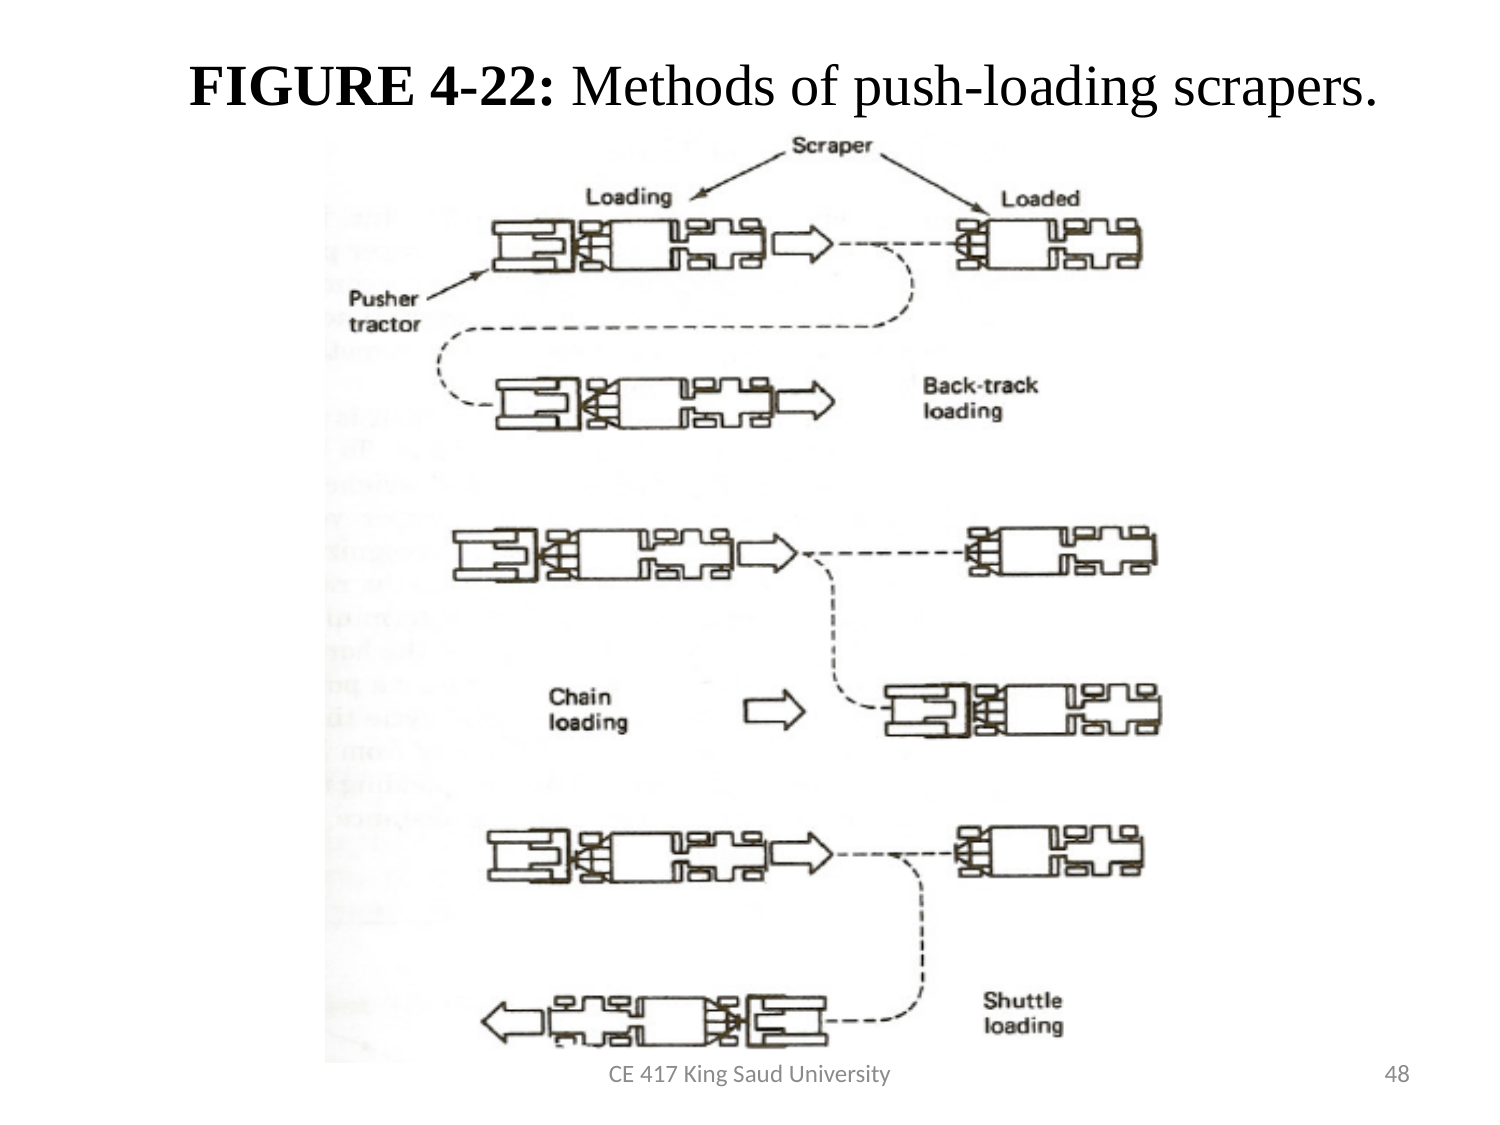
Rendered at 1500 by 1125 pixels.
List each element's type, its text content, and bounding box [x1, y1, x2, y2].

picture [324, 124, 1176, 1063]
text_box FIGURE 4-22: Methods of push-loading scrapers. [174, 39, 1395, 125]
footer CE 417 King Saud University [512, 1072, 988, 1103]
slide_number 48 [1074, 1042, 1425, 1103]
